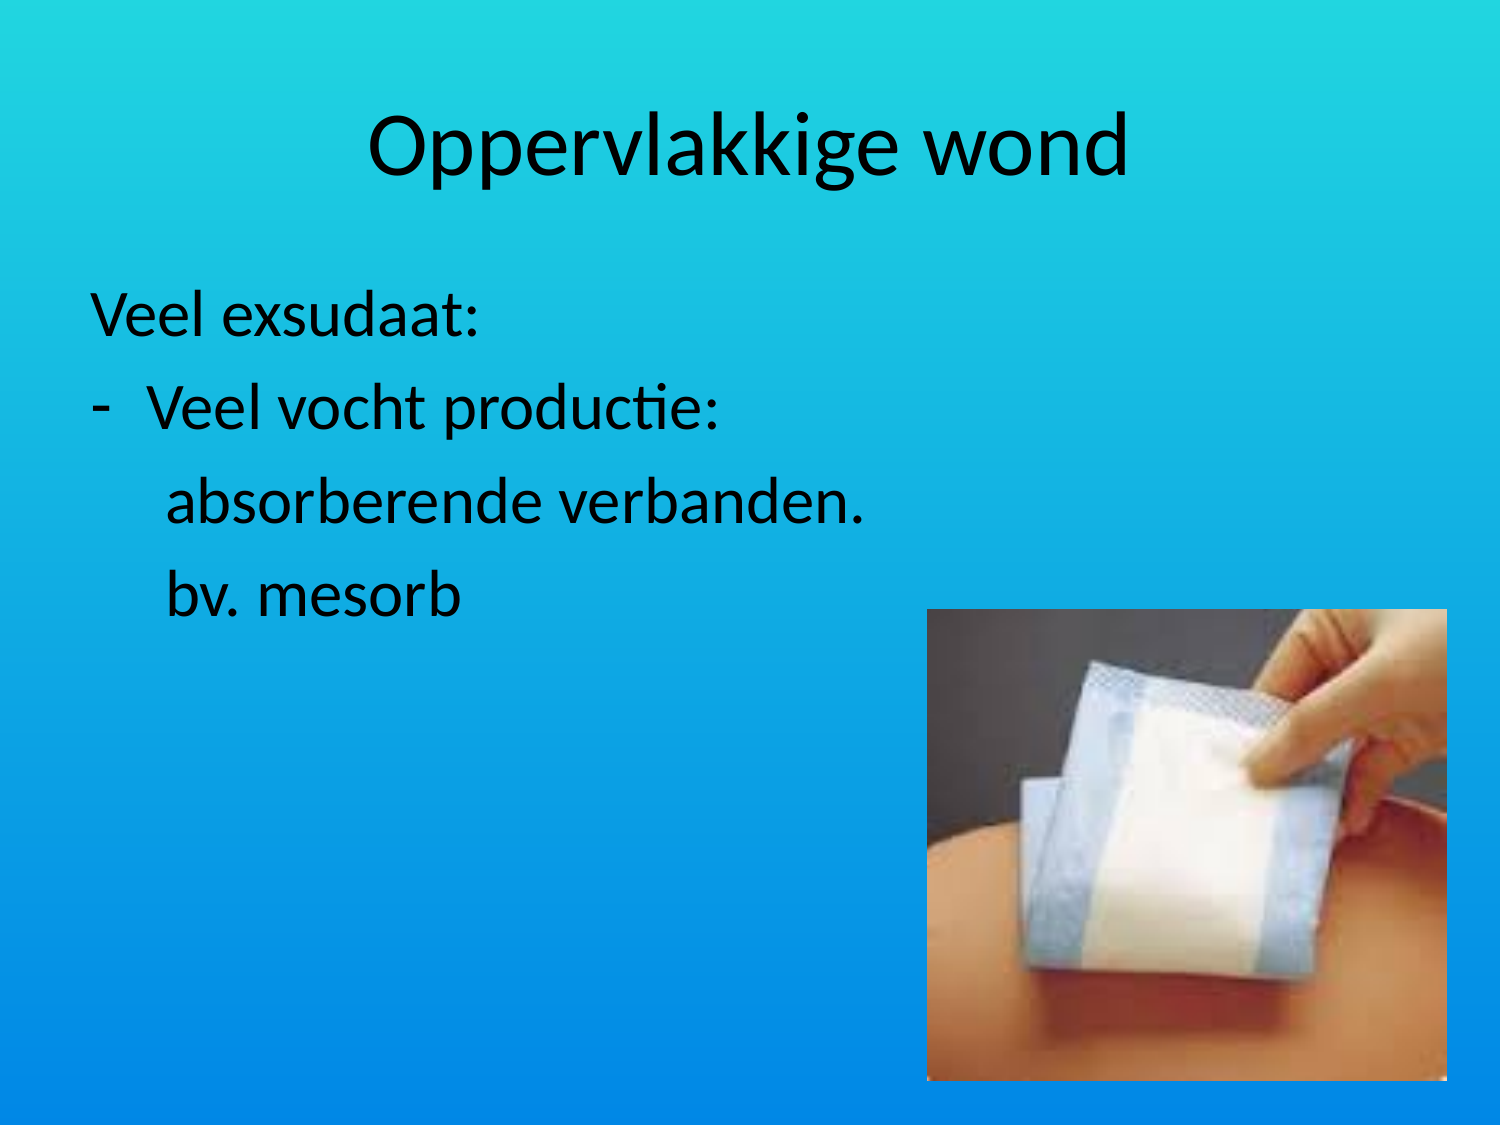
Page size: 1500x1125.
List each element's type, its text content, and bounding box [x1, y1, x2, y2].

title Oppervlakkige wond [75, 45, 1425, 233]
picture [926, 610, 1448, 1081]
list Veel exsudaat: Veel vocht productie: absorberende verbanden. bv. mesorb [75, 262, 1425, 1005]
